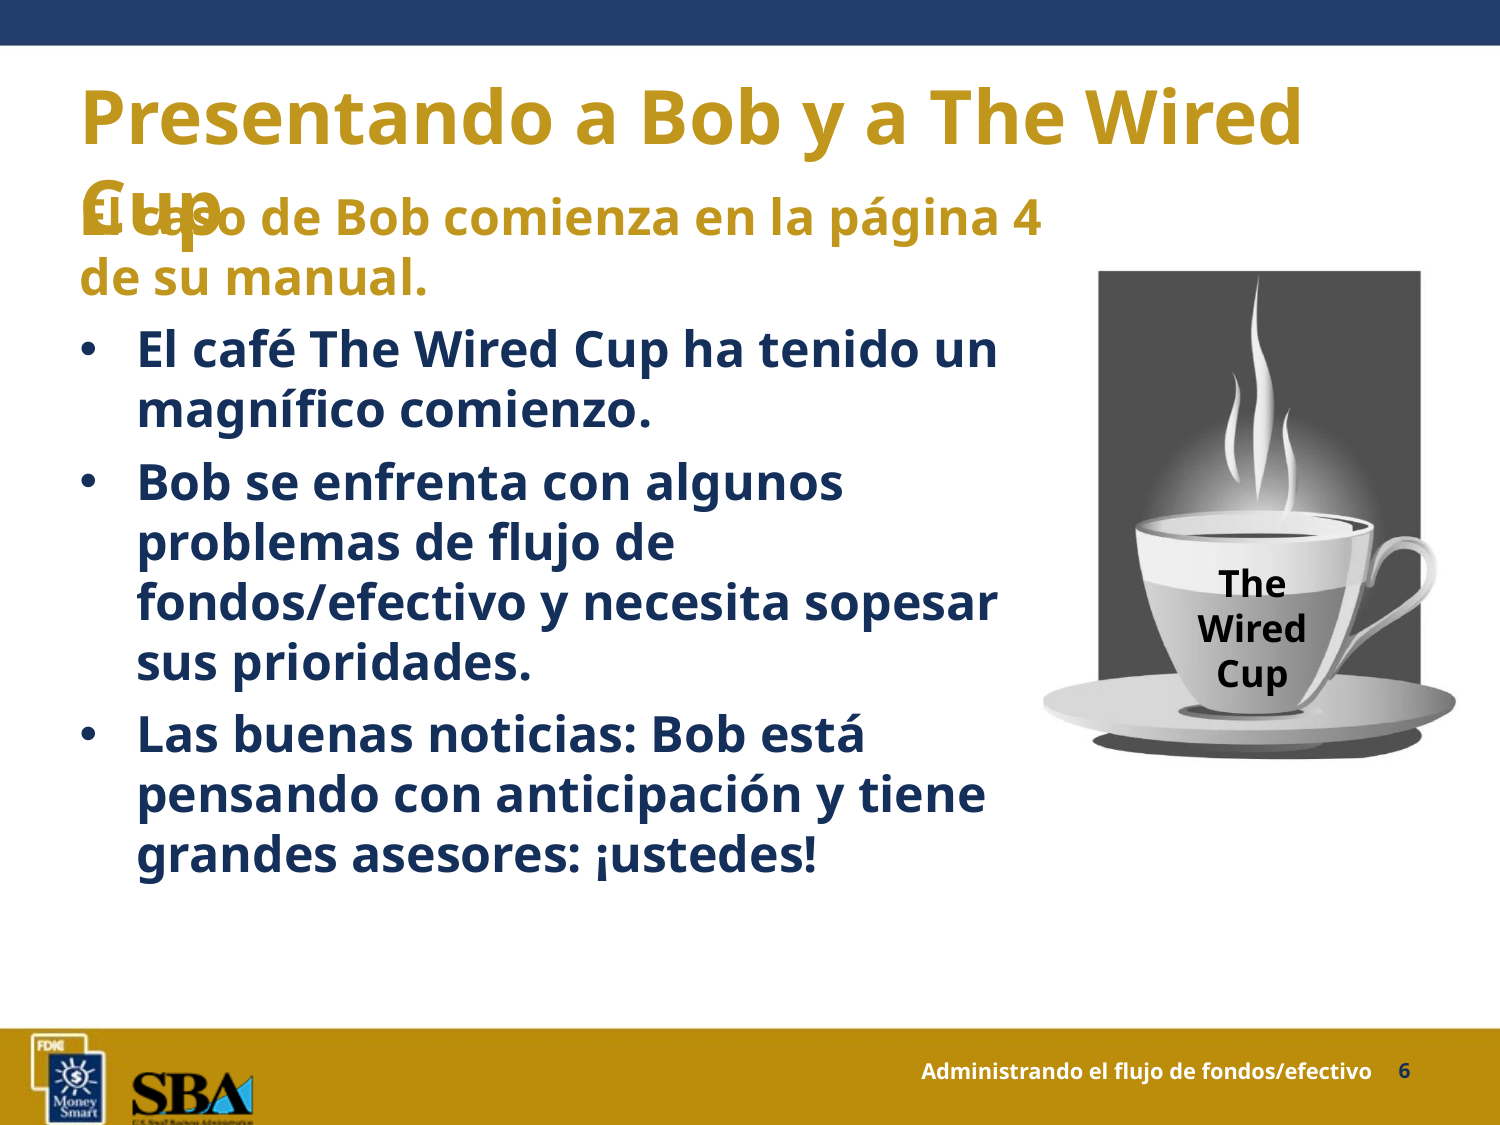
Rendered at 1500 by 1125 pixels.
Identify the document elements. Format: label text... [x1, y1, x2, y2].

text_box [1043, 241, 1461, 785]
list El caso de Bob comienza en la página 4 de su manual. El café The Wired Cup ha tenido un magnífico comienzo. Bob se enfrenta con algunos problemas de flujo de fondos/efectivo y necesita sopesar sus prioridades. Las buenas noticias: Bob está pensando con anticipación y tiene grandes asesores: ¡ustedes! [64, 163, 1064, 920]
picture [0, 0, 1500, 1125]
title Presentando a Bob y a The Wired Cup [64, 62, 1480, 163]
